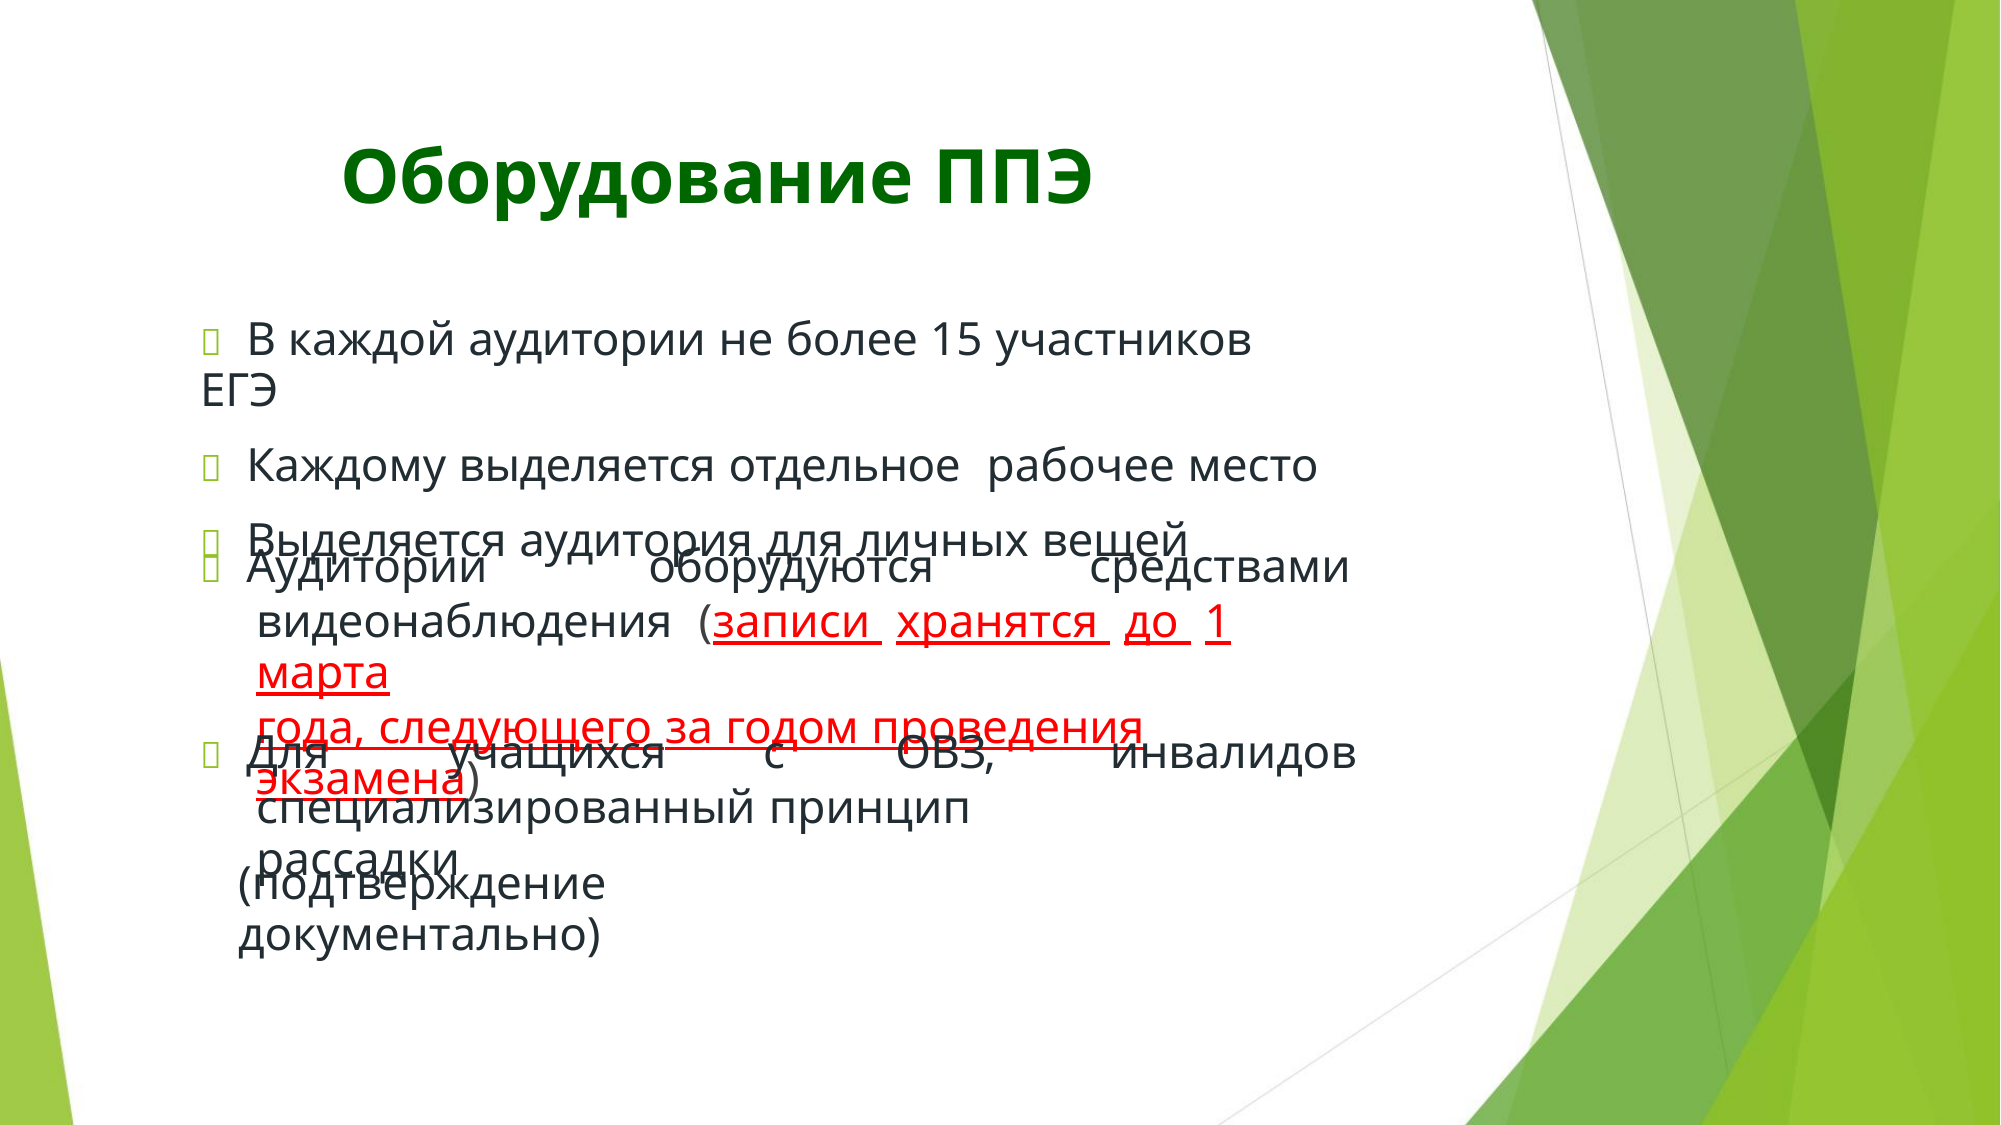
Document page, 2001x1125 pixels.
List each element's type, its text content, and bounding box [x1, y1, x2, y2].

text_box  Для [199, 726, 364, 778]
text_box оборудуются [648, 540, 952, 592]
text_box (подтверждение документально) [238, 857, 963, 960]
text_box  Аудитории [199, 540, 508, 592]
text_box ОВЗ, [895, 726, 1028, 778]
text_box инвалидов [1109, 726, 1365, 778]
text_box видеонаблюдения (записи хранятся до 1 марта года, следующего за годом проведения экзамена) [256, 595, 1365, 804]
text_box [0, 0, 2000, 1125]
text_box с [763, 726, 811, 778]
text_box средствами [1089, 540, 1366, 592]
text_box Оборудование ППЭ [340, 134, 1096, 219]
text_box специализированный принцип рассадки [256, 781, 1139, 884]
text_box учащихся [447, 726, 680, 778]
text_box  В каждой аудитории не более 15 участников ЕГЭ  Каждому выделяется отдельное рабочее место  Выделяется аудитория для личных вещей [199, 313, 1335, 566]
